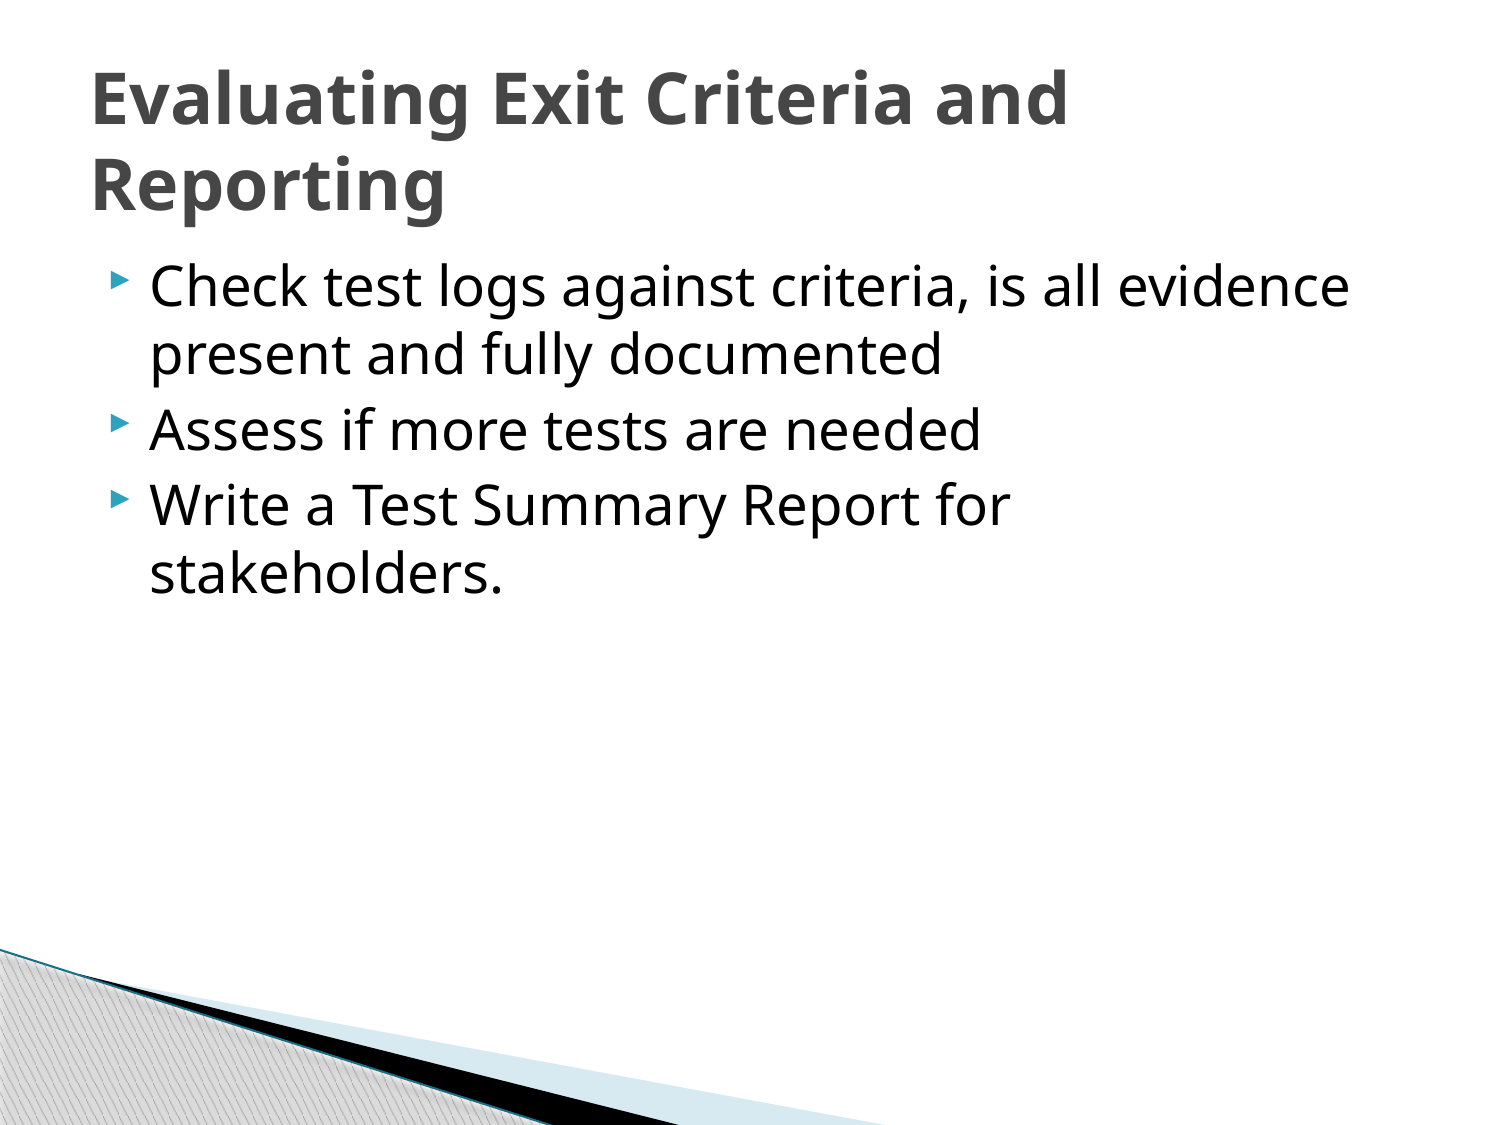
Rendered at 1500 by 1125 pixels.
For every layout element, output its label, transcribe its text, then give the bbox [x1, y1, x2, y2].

list Check test logs against criteria, is all evidence present and fully documented Assess if more tests are needed Write a Test Summary Report for stakeholders. [75, 243, 1388, 1047]
title Evaluating Exit Criteria and Reporting [75, 45, 1425, 233]
